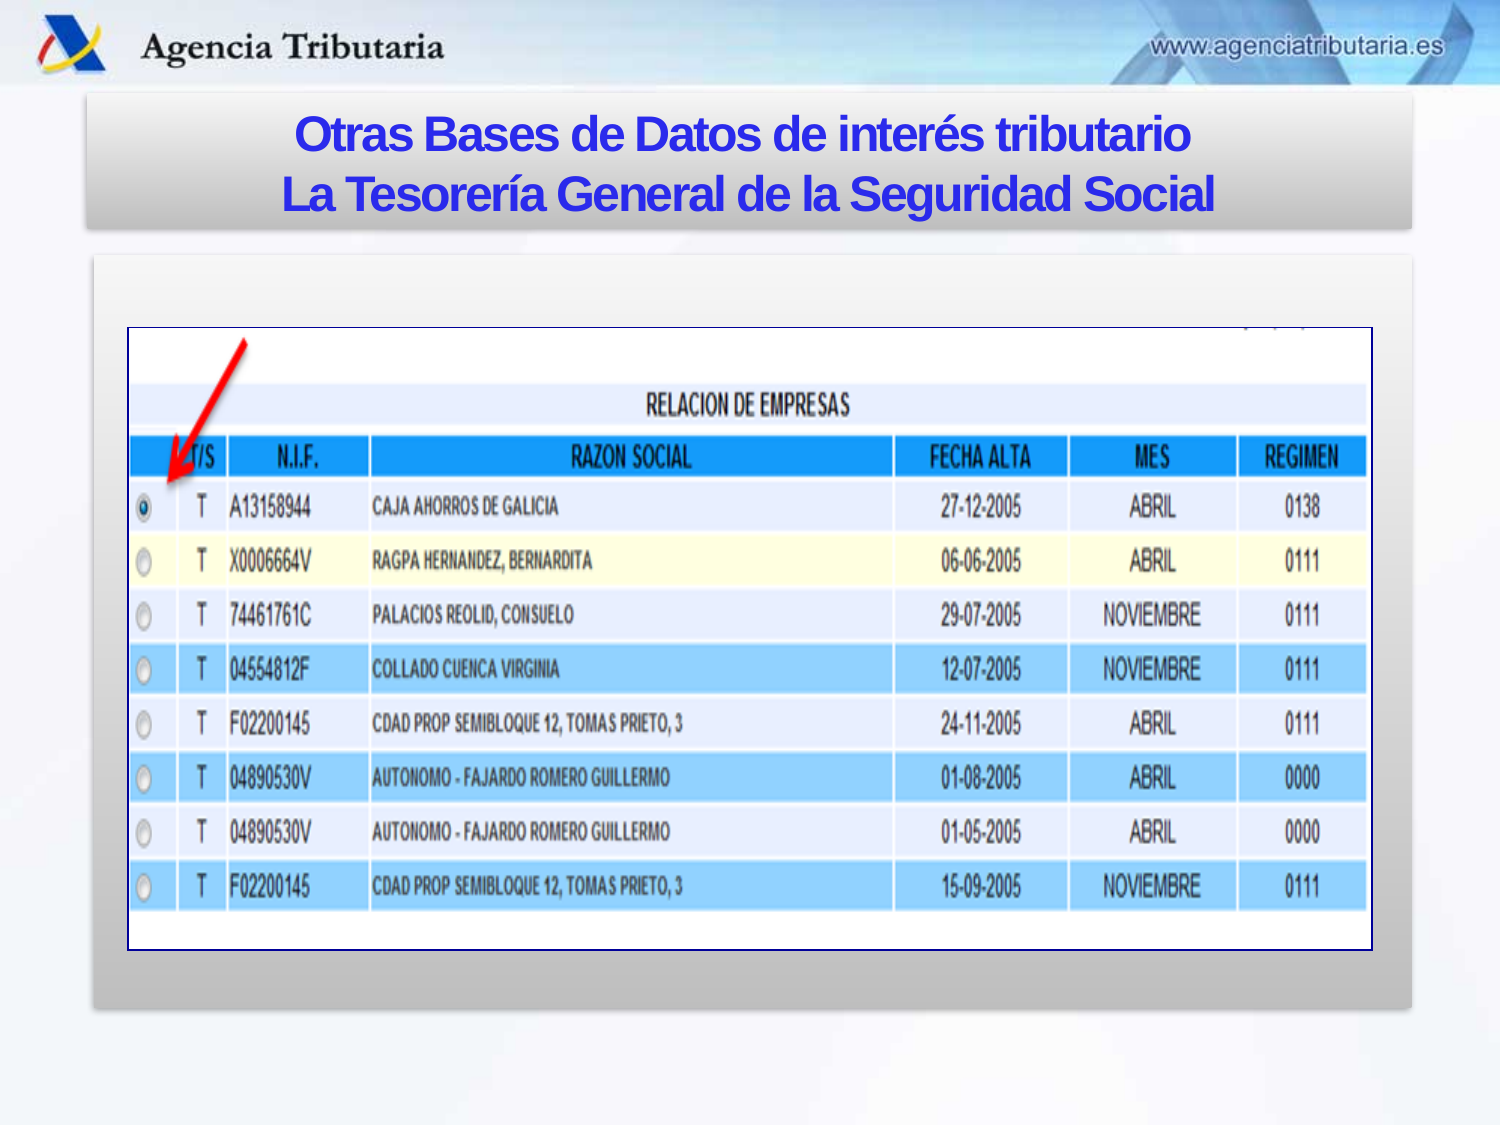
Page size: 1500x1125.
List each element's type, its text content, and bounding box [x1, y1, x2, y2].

text_box [94, 255, 1412, 1008]
picture [0, 0, 1500, 1125]
text_box Otras Bases de Datos de interés tributario La Tesorería General de la Seguridad Social [87, 93, 1412, 229]
